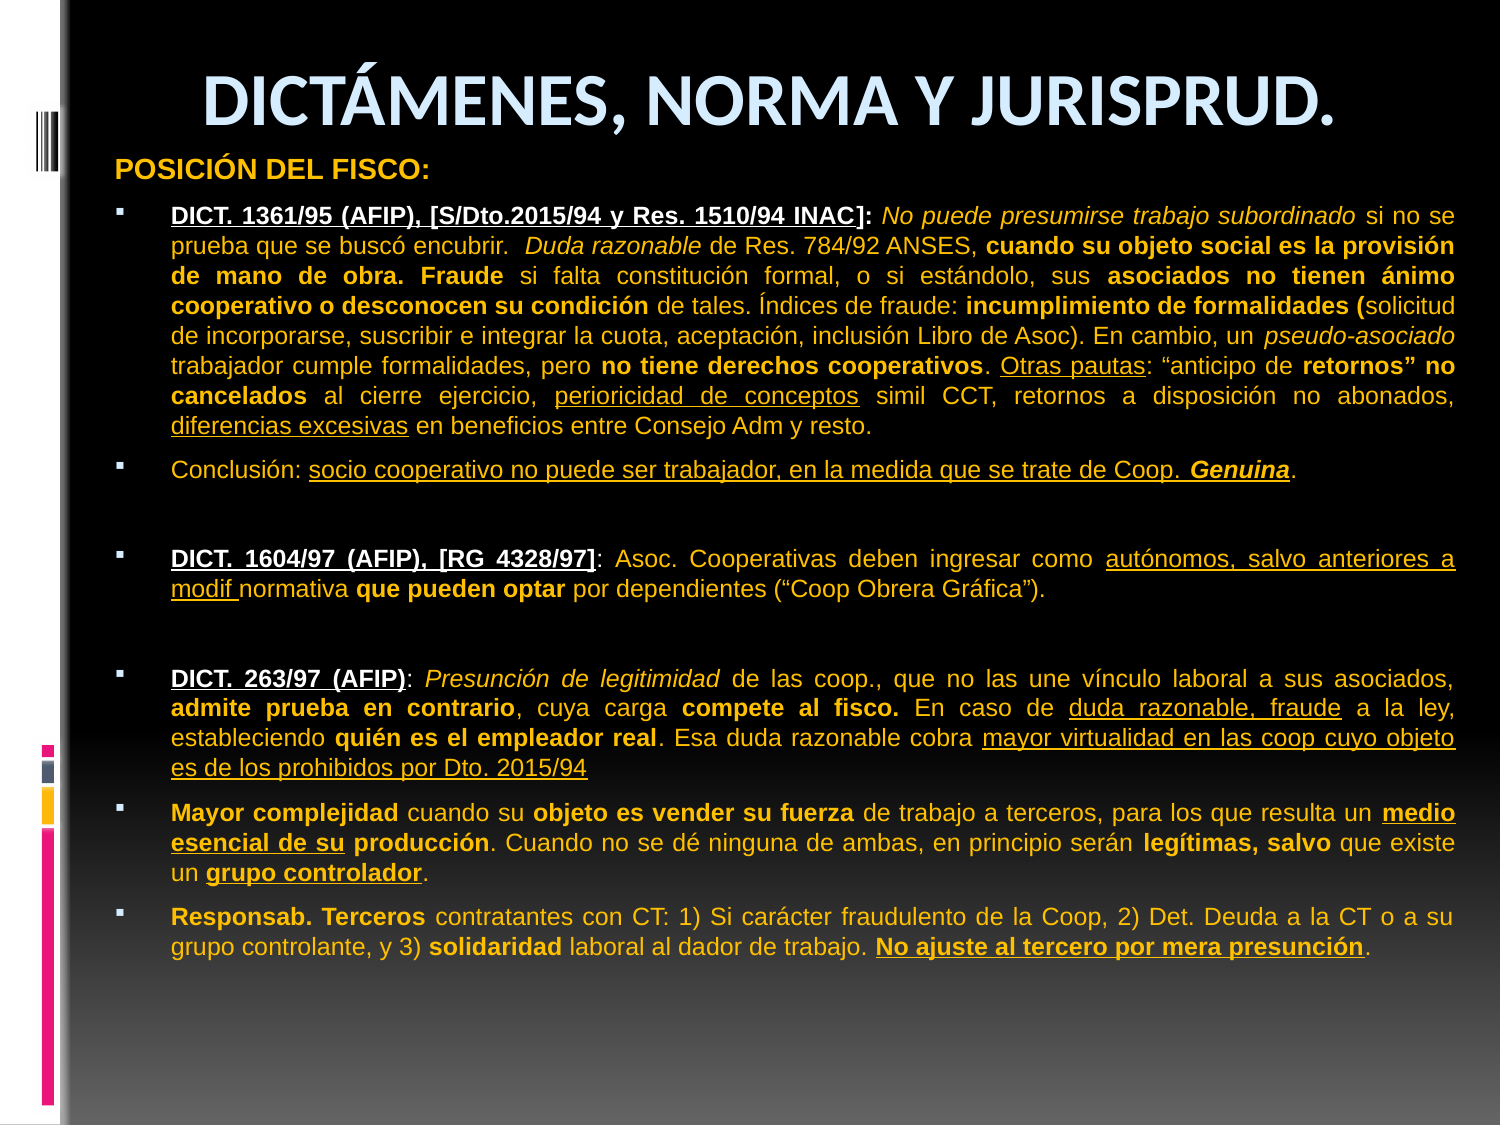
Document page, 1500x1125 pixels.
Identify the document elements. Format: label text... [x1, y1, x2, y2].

list POSICIÓN DEL FISCO: DICT. 1361/95 (AFIP), [S/Dto.2015/94 y Res. 1510/94 INAC]: No puede presumirse trabajo subordinado si no se prueba que se buscó encubrir. Duda razonable de Res. 784/92 ANSES, cuando su objeto social es la provisión de mano de obra. Fraude si falta constitución formal, o si estándolo, sus asociados no tienen ánimo cooperativo o desconocen su condición de tales. Índices de fraude: incumplimiento de formalidades (solicitud de incorporarse, suscribir e integrar la cuota, aceptación, inclusión Libro de Asoc). En cambio, un pseudo-asociado trabajador cumple formalidades, pero no tiene derechos cooperativos. Otras pautas: “anticipo de retornos” no cancelados al cierre ejercicio, perioricidad de conceptos simil CCT, retornos a disposición no abonados, diferencias excesivas en beneficios entre Consejo Adm y resto. Conclusión: socio cooperativo no puede ser trabajador, en la medida que se trate de Coop. Genuina. DICT. 1604/97 (AFIP), [RG 4328/97]: Asoc. Cooperativas deben ingresar como autónomos, salvo anteriores a modif normativa que pueden optar por dependientes (“Coop Obrera Gráfica”). DICT. 263/97 (AFIP): Presunción de legitimidad de las coop., que no las une vínculo laboral a sus asociados, admite prueba en contrario, cuya carga compete al fisco. En caso de duda razonable, fraude a la ley, estableciendo quién es el empleador real. Esa duda razonable cobra mayor virtualidad en las coop cuyo objeto es de los prohibidos por Dto. 2015/94 Mayor complejidad cuando su objeto es vender su fuerza de trabajo a terceros, para los que resulta un medio esencial de su producción. Cuando no se dé ninguna de ambas, en principio serán legítimas, salvo que existe un grupo controlador. Responsab. Terceros contratantes con CT: 1) Si carácter fraudulento de la Coop, 2) Det. Deuda a la CT o a su grupo controlante, y 3) solidaridad laboral al dador de trabajo. No ajuste al tercero por mera presunción. [88, 142, 1471, 1073]
title Dictámenes, norma y Jurisprud. [100, 42, 1443, 142]
